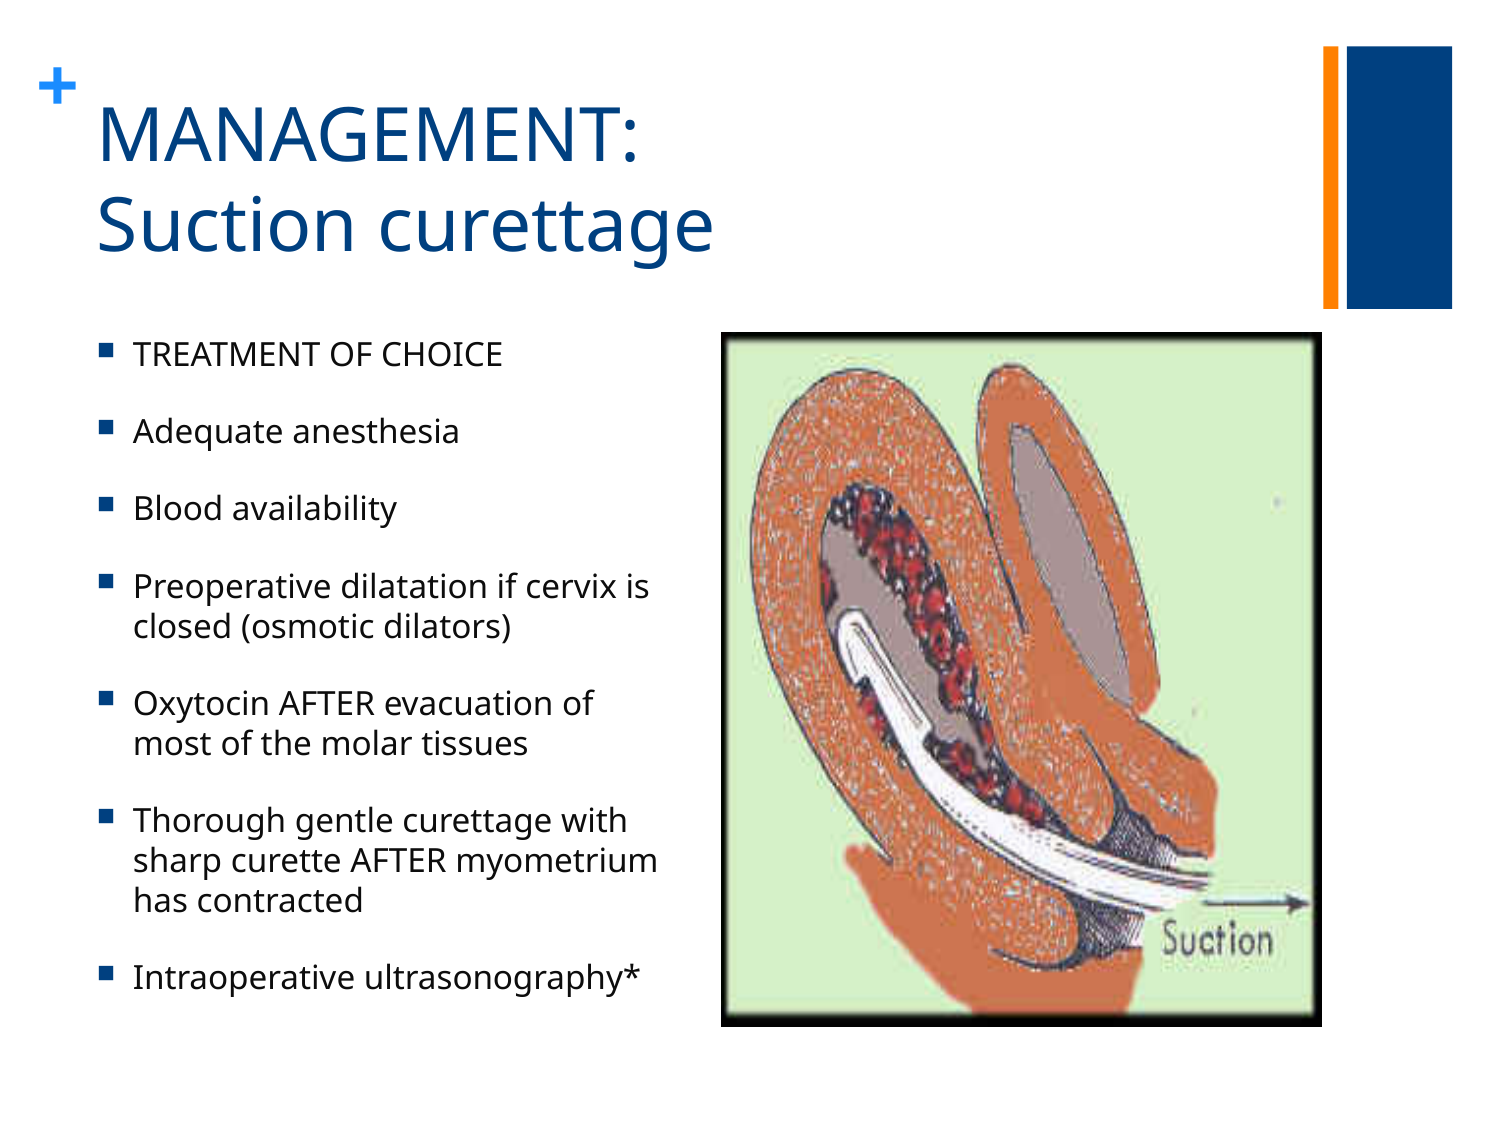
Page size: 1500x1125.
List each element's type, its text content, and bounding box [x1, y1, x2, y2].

list TREATMENT OF CHOICE Adequate anesthesia Blood availability Preoperative dilatation if cervix is closed (osmotic dilators) Oxytocin AFTER evacuation of most of the molar tissues Thorough gentle curettage with sharp curette AFTER myometrium has contracted Intraoperative ultrasonography* [81, 325, 682, 1005]
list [721, 183, 1323, 1125]
title MANAGEMENT: Suction curettage [81, 79, 1322, 263]
